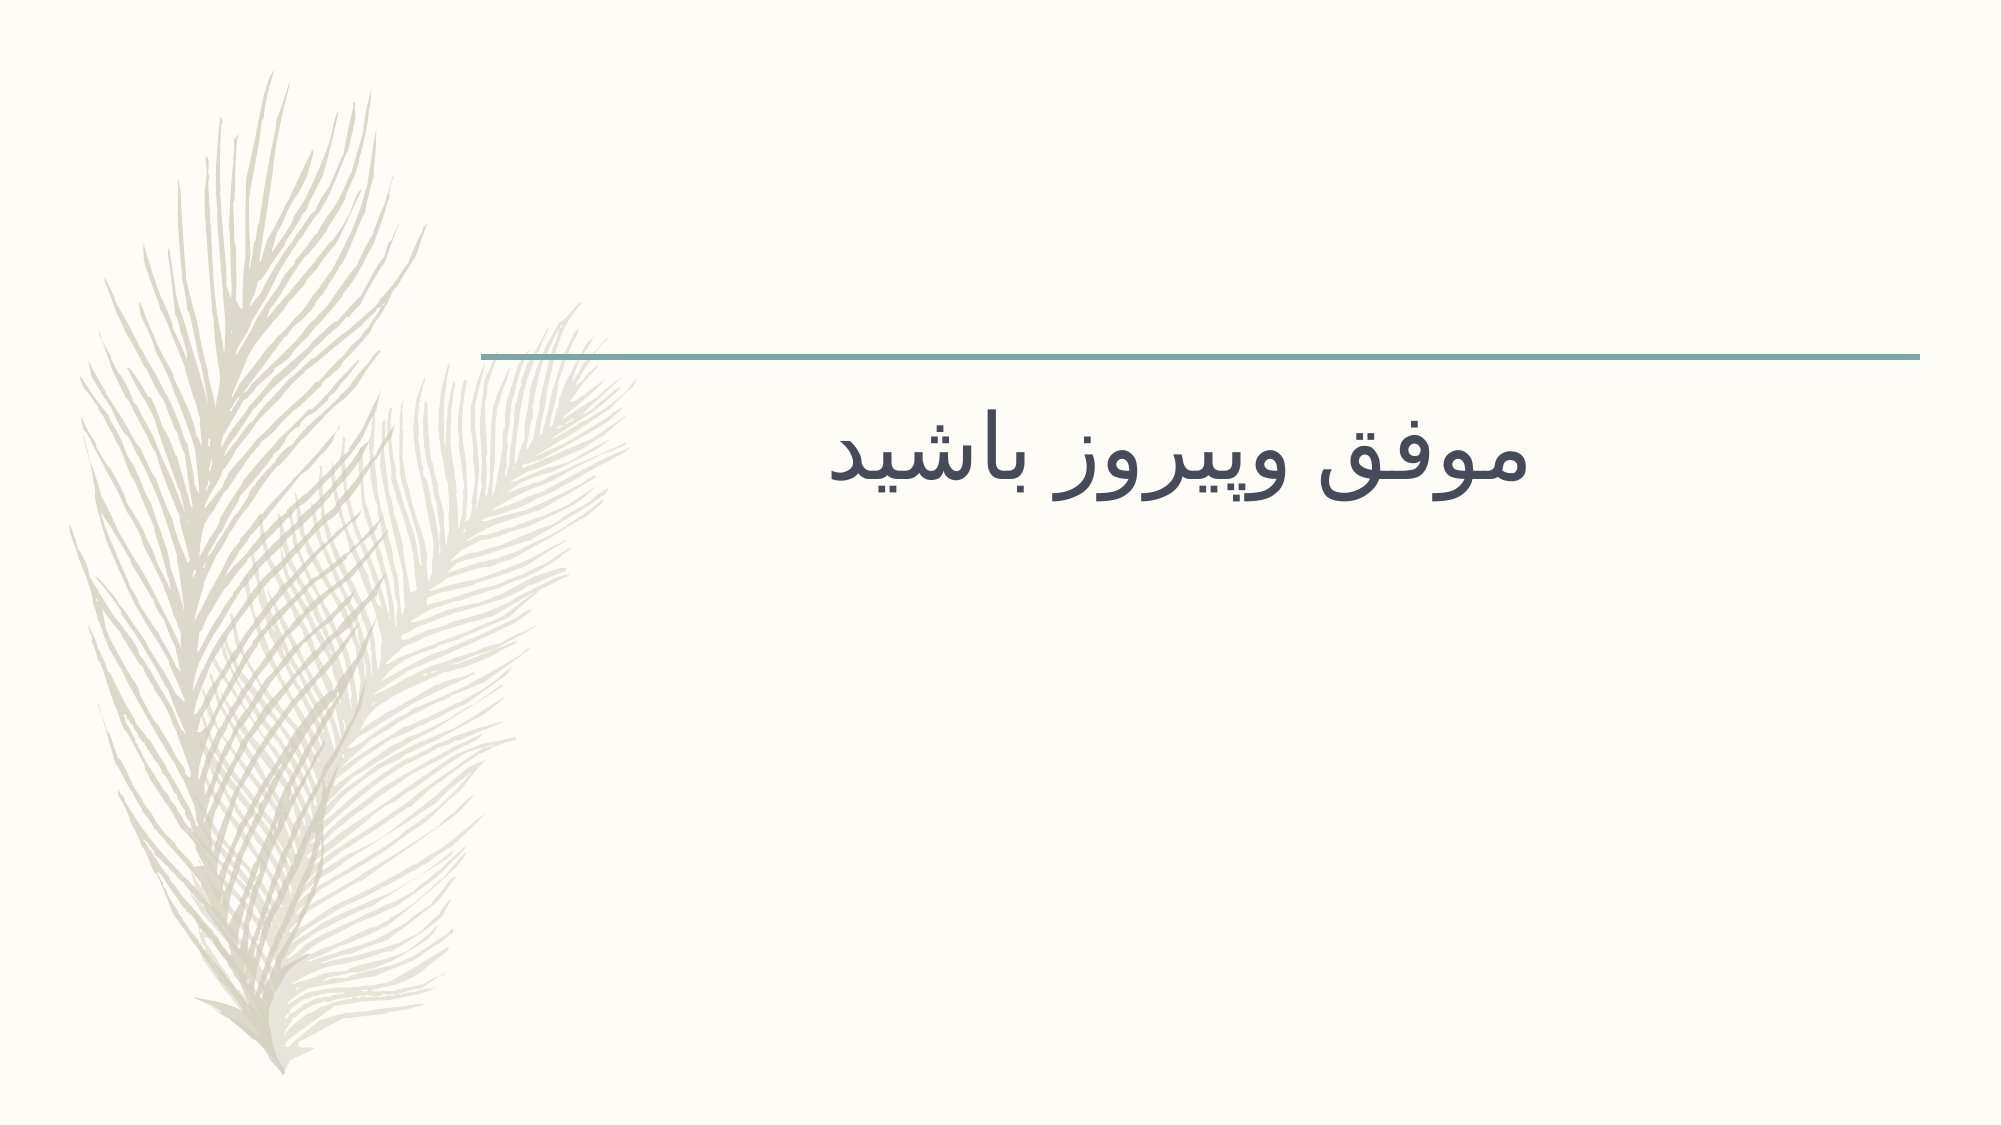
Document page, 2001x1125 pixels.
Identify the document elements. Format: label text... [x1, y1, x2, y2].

title موفق وپیروز باشید [802, 384, 1559, 522]
